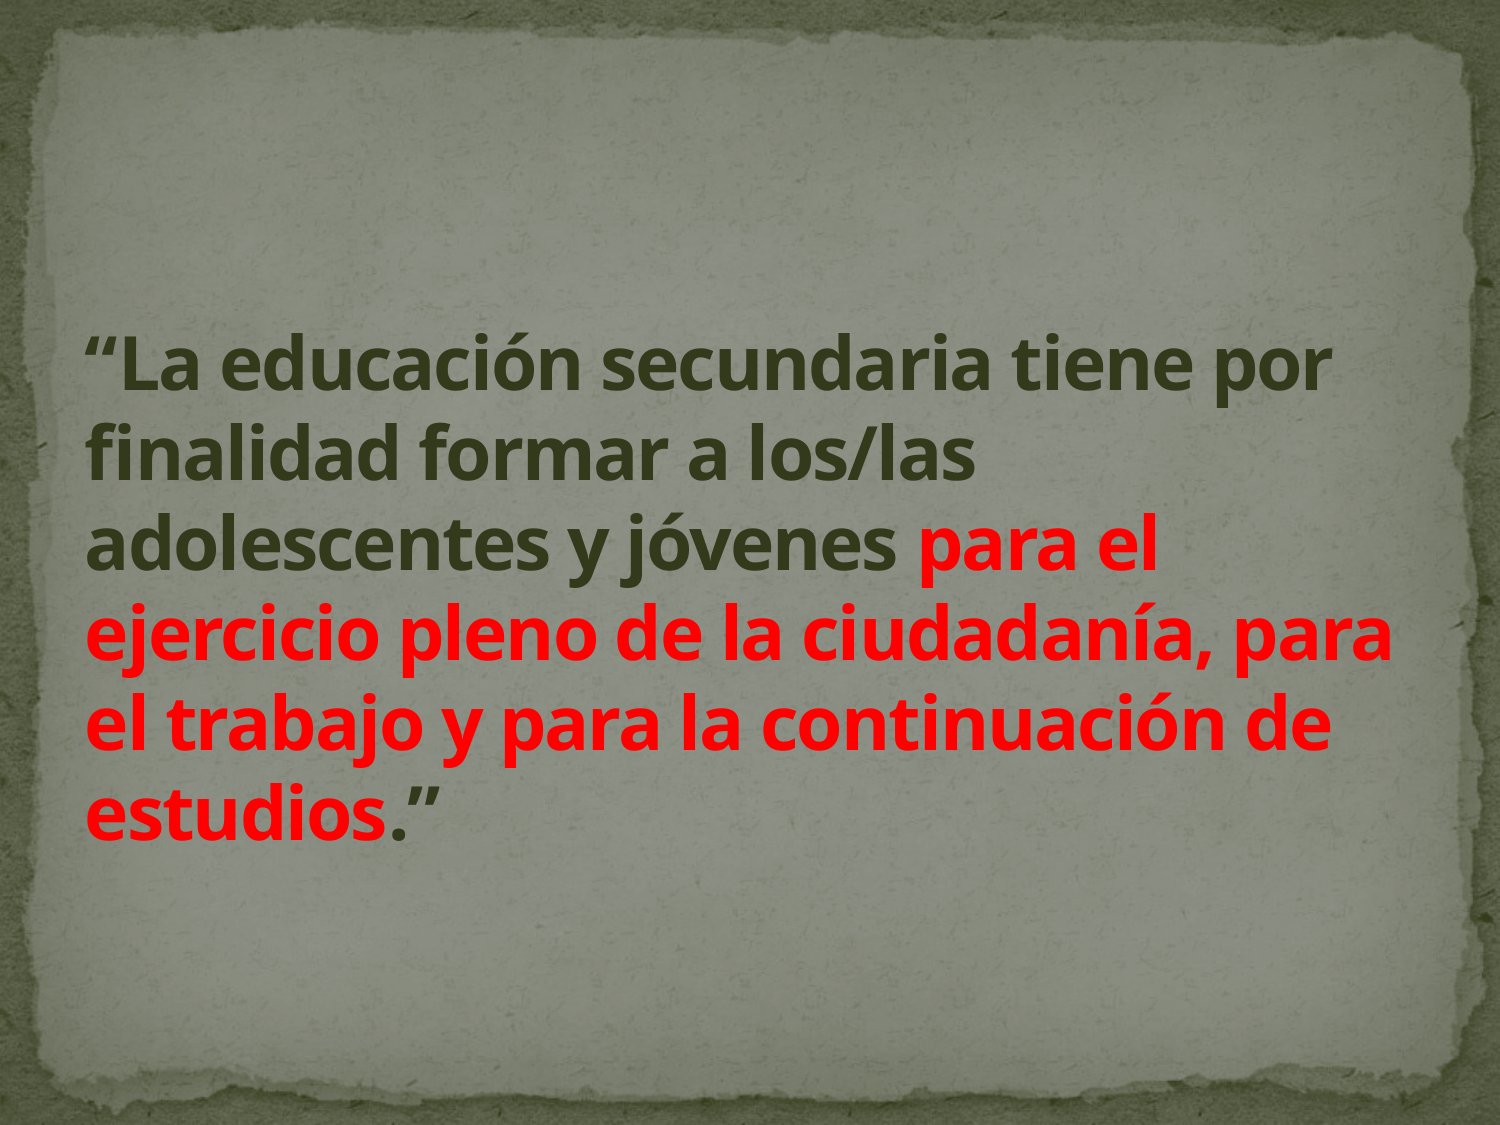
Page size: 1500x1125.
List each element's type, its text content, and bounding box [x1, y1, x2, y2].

title “La educación secundaria tiene por finalidad formar a los/las adolescentes y jóvenes para el ejercicio pleno de la ciudadanía, para el trabajo y para la continuación de estudios.” [70, 93, 1421, 973]
